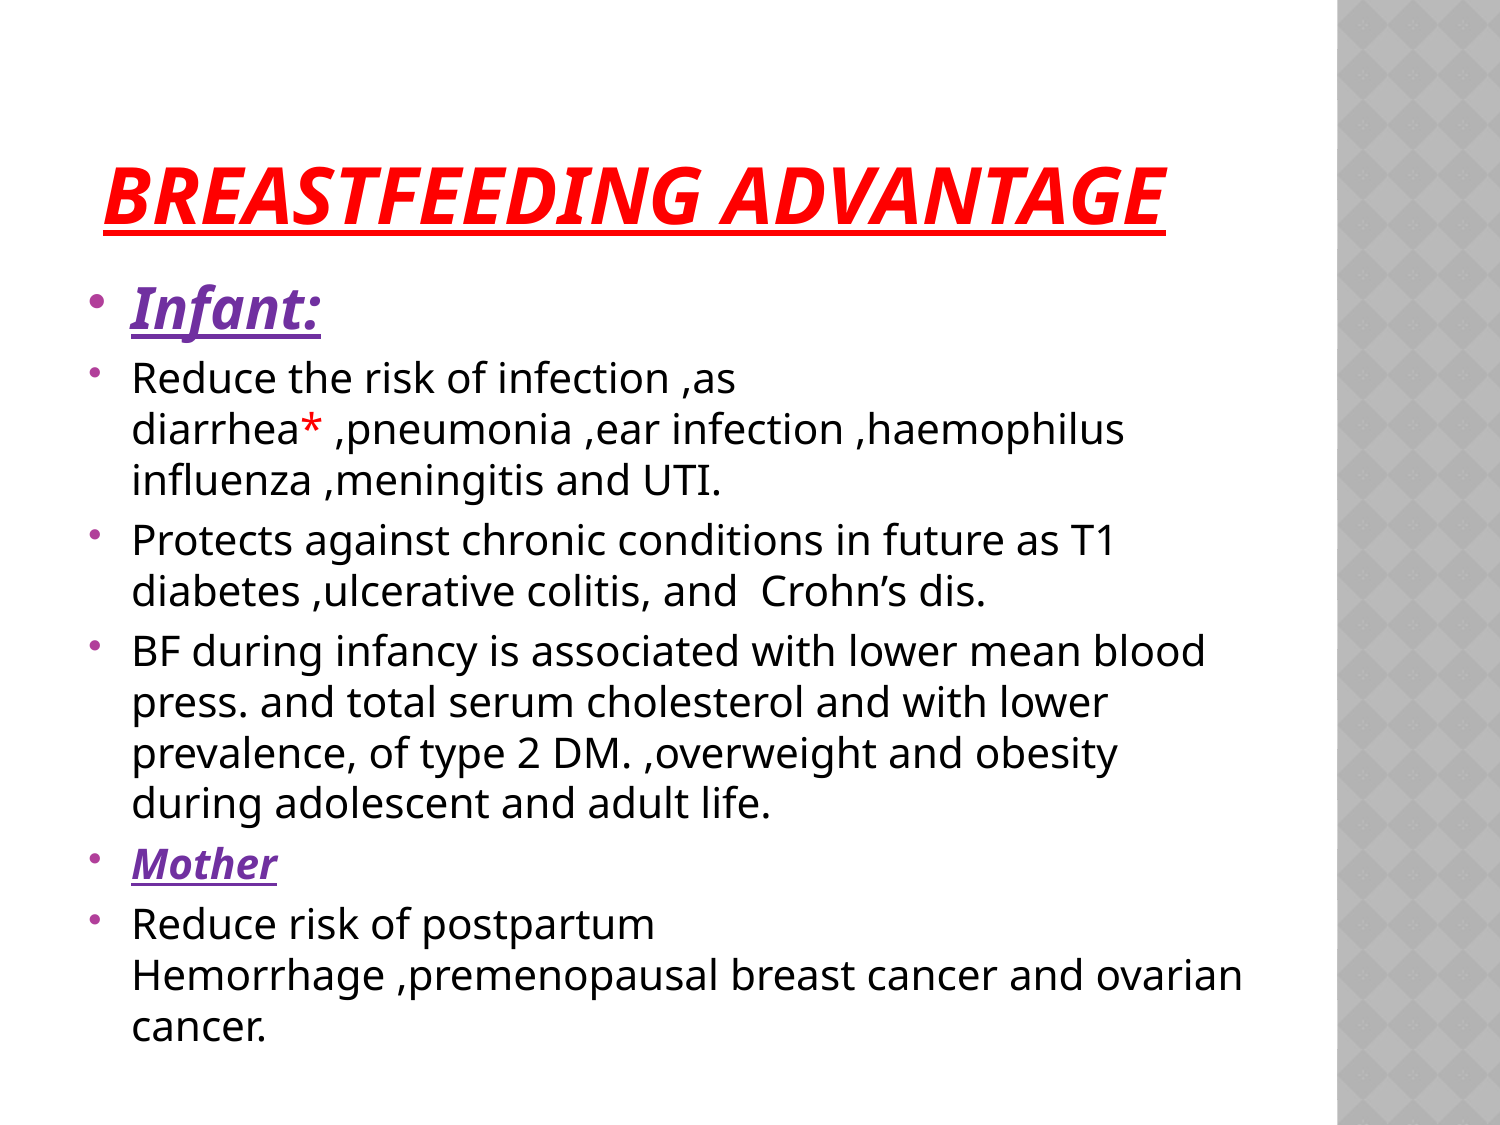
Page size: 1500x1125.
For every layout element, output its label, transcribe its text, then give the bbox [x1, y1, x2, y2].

title Breastfeeding advantage [75, 52, 1263, 240]
list Infant: Reduce the risk of infection ,as diarrhea* ,pneumonia ,ear infection ,haemophilus influenza ,meningitis and UTI. Protects against chronic conditions in future as T1 diabetes ,ulcerative colitis, and Crohn’s dis. BF during infancy is associated with lower mean blood press. and total serum cholesterol and with lower prevalence, of type 2 DM. ,overweight and obesity during adolescent and adult life. Mother Reduce risk of postpartum Hemorrhage ,premenopausal breast cancer and ovarian cancer. [75, 264, 1263, 1059]
